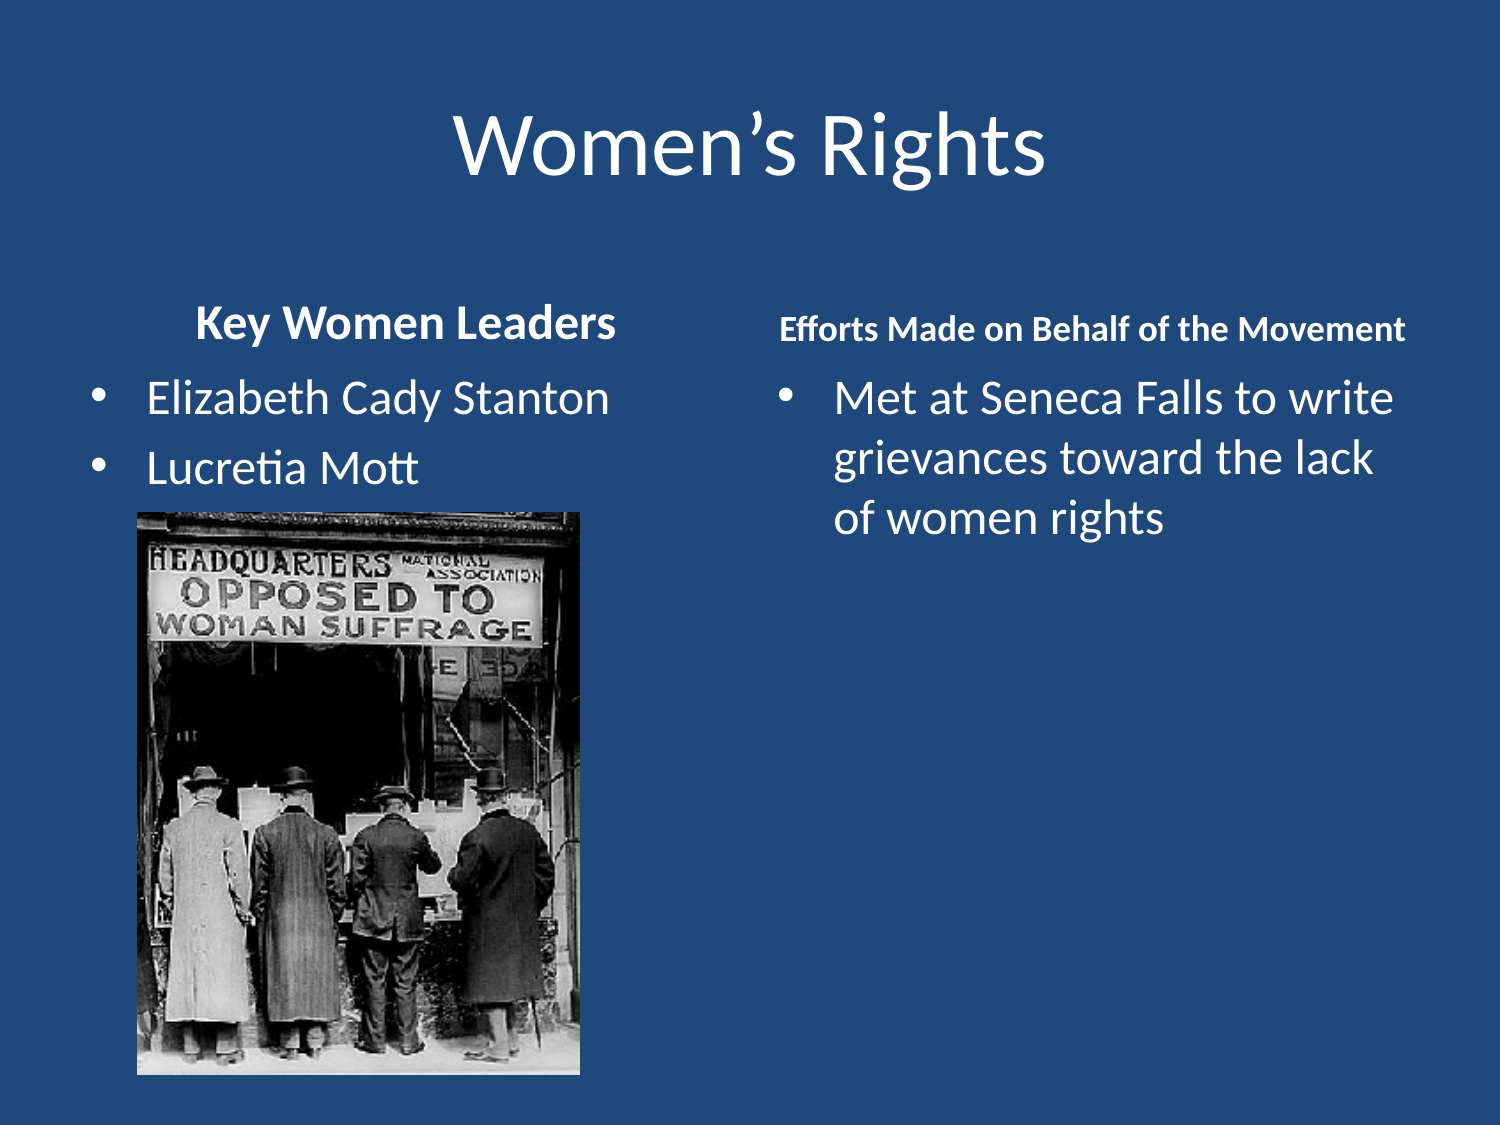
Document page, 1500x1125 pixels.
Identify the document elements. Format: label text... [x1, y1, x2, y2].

list Elizabeth Cady Stanton Lucretia Mott [75, 356, 738, 1005]
list Key Women Leaders [75, 251, 738, 356]
title Women’s Rights [75, 45, 1425, 233]
list Efforts Made on Behalf of the Movement [761, 251, 1425, 356]
picture [137, 512, 580, 1075]
list Met at Seneca Falls to write grievances toward the lack of women rights [761, 356, 1425, 1005]
